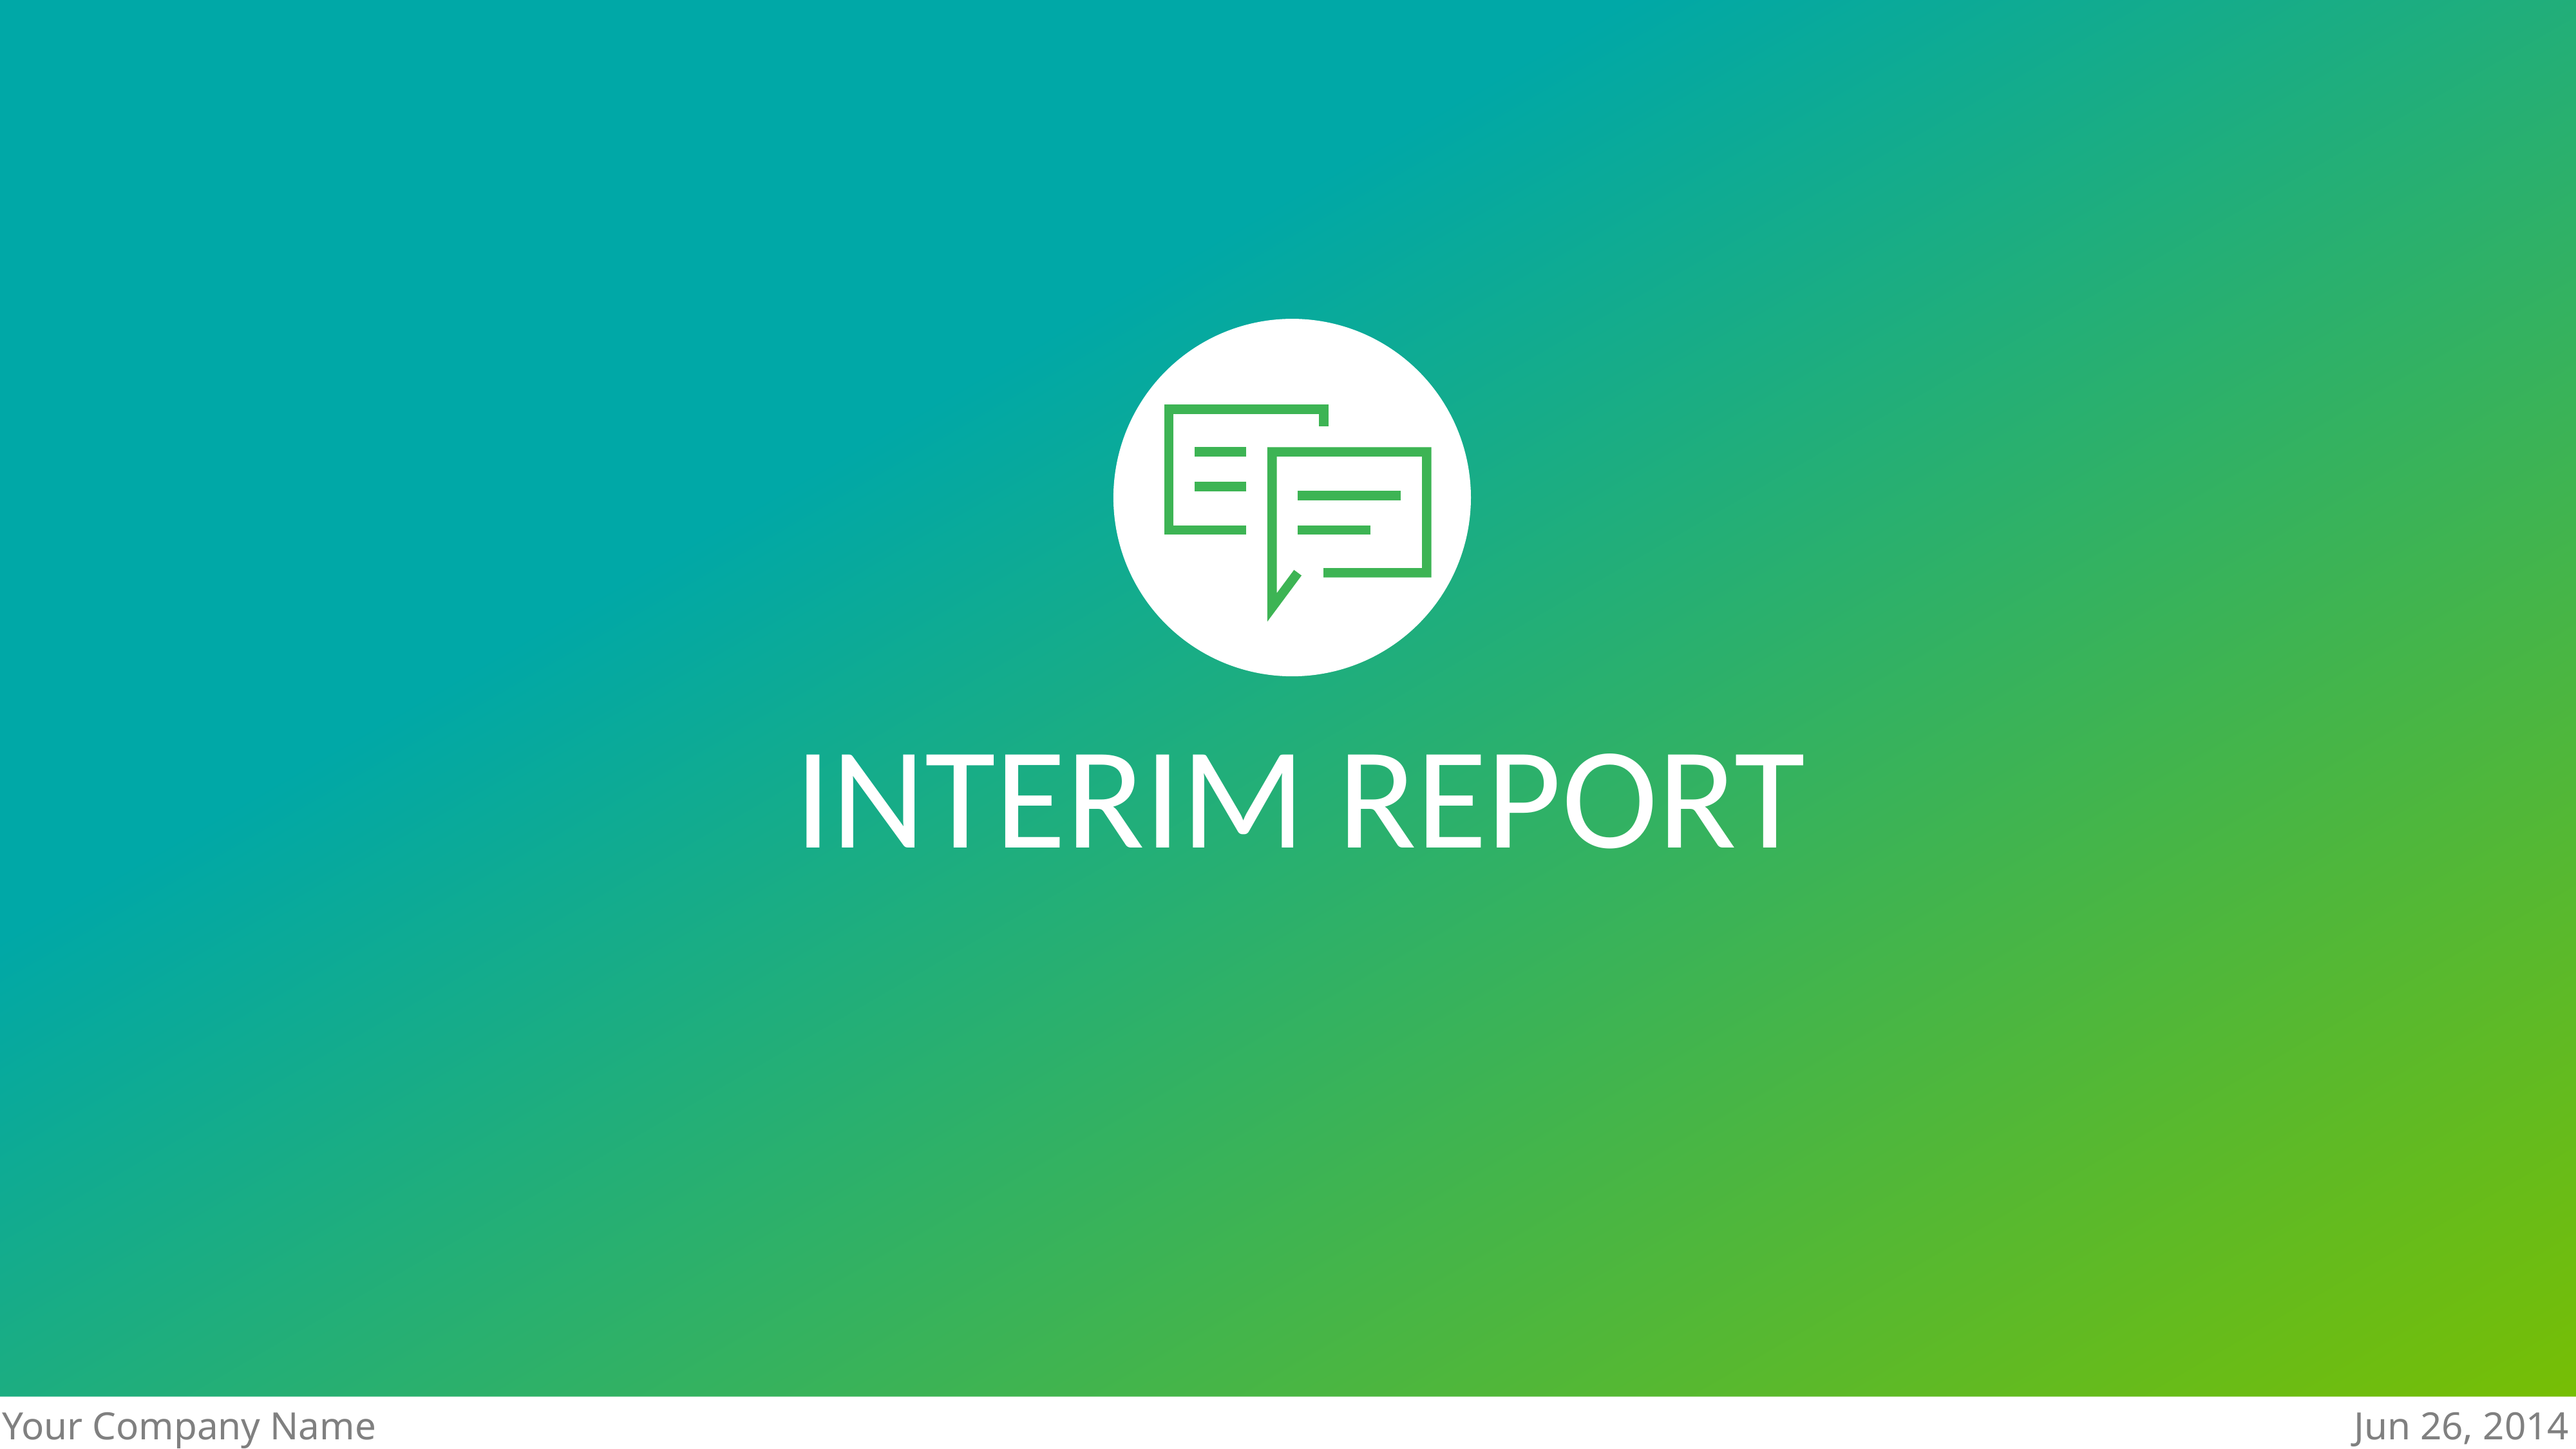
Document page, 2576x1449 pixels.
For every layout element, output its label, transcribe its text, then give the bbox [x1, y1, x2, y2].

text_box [0, 1392, 2576, 1449]
text_box [1113, 319, 1472, 677]
text_box INTERIM REPORT [785, 693, 1817, 887]
text_box [1272, 451, 1427, 608]
text_box [1169, 409, 1324, 531]
